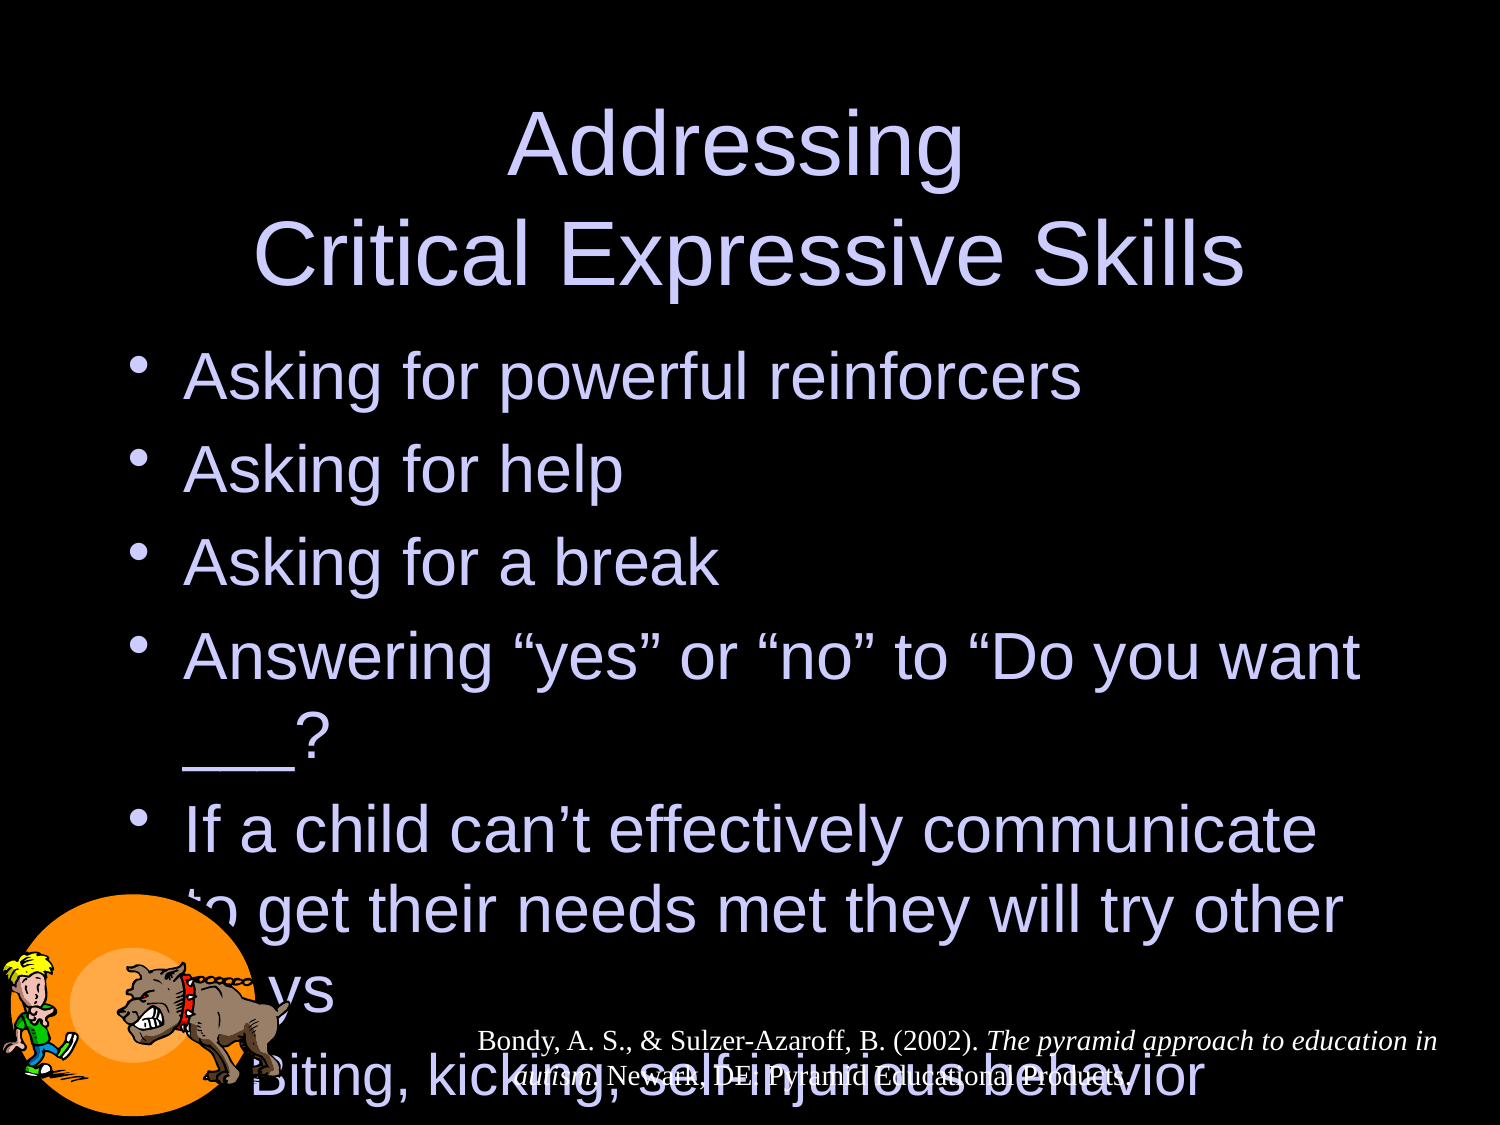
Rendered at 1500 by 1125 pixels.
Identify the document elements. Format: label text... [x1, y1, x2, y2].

title Addressing Critical Expressive Skills [112, 99, 1388, 288]
list Asking for powerful reinforcers Asking for help Asking for a break Answering “yes” or “no” to “Do you want ___? If a child can’t effectively communicate to get their needs met they will try other ways Biting, kicking, self-injurious behavior [112, 324, 1401, 1001]
text_box Bondy, A. S., & Sulzer-Azaroff, B. (2002). The pyramid approach to education in autism. Newark, DE: Pyramid Educational Products. [462, 1014, 1463, 1099]
picture [0, 885, 292, 1125]
